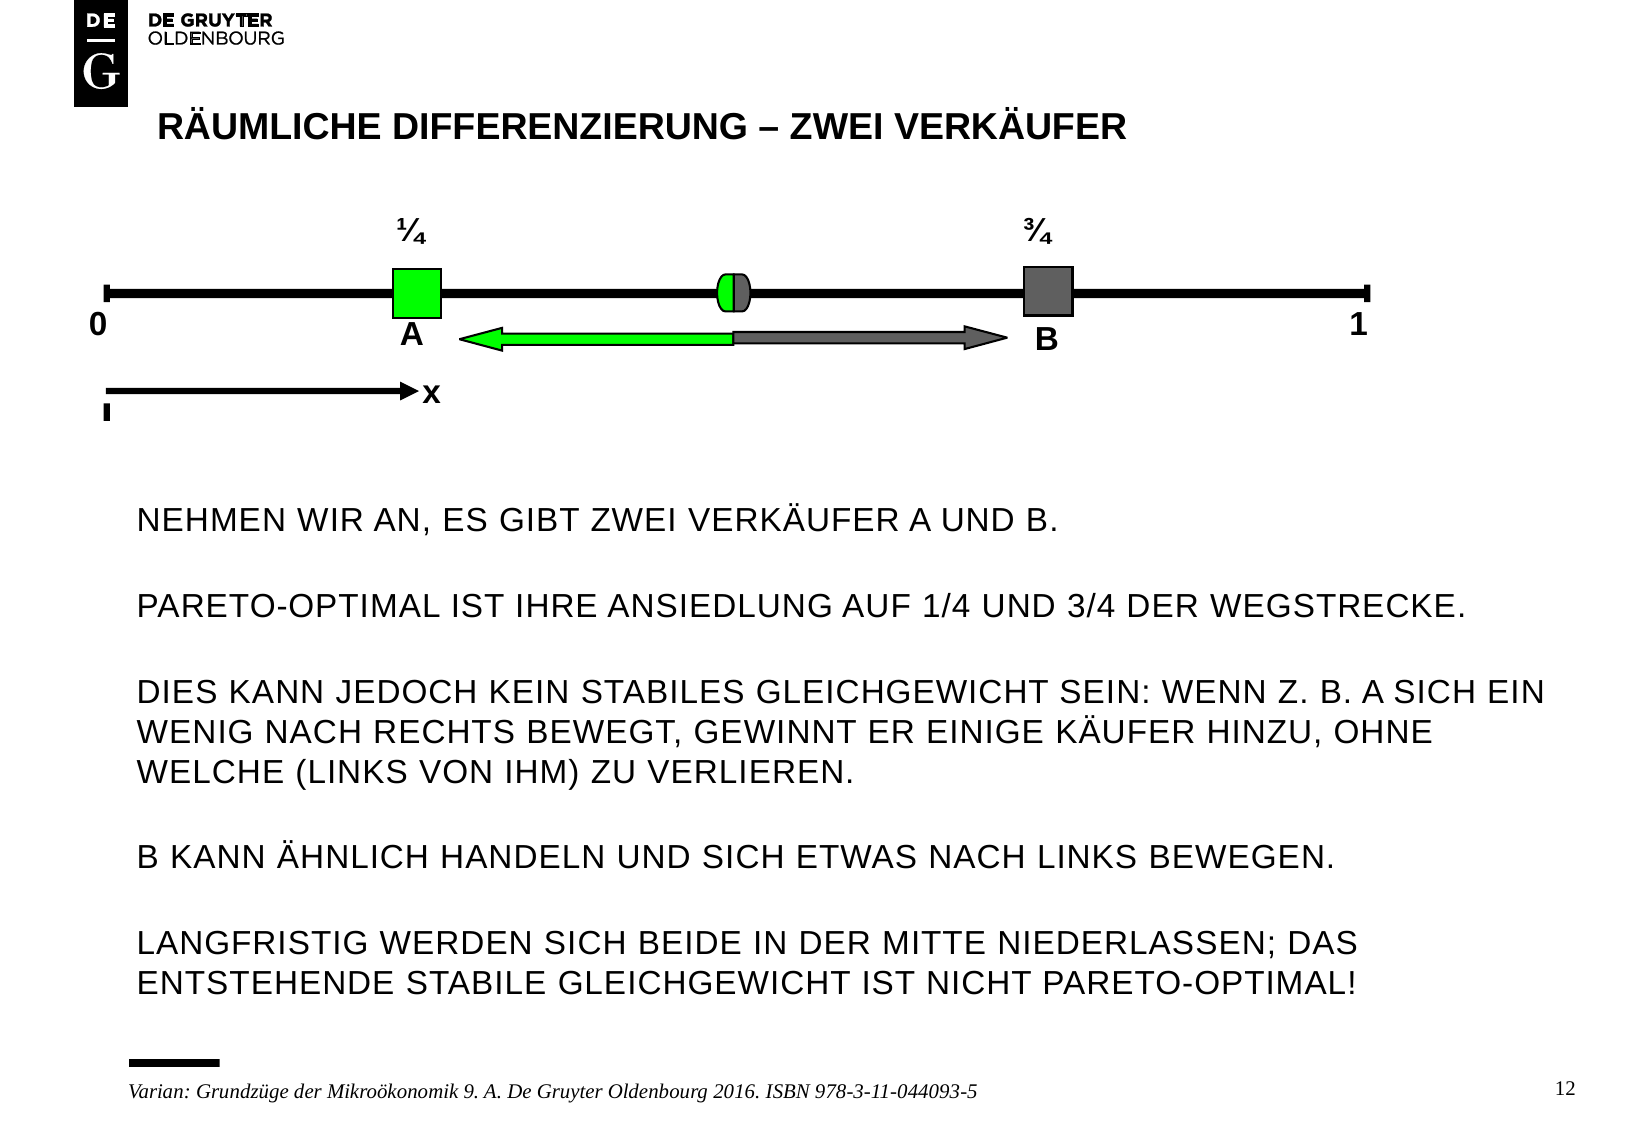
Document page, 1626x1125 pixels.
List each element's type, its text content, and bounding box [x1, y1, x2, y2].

title RÄUMLICHE DIFFERENZIERUNG – ZWEI VERKÄUFER [157, 102, 1584, 155]
list NEHMEN WIR AN, ES GIBT ZWEI VERKÄUFER A UND B. PARETO-OPTIMAL IST IHRE ANSIEDLUNG AUF 1/4 UND 3/4 DER WEGSTRECKE. DIES KANN JEDOCH KEIN STABILES GLEICHGEWICHT SEIN: WENN Z. B. A SICH EIN WENIG NACH RECHTS BEWEGT, GEWINNT ER EINIGE KÄUFER HINZU, OHNE WELCHE (LINKS VON IHM) ZU VERLIEREN. B KANN ÄHNLICH HANDELN UND SICH ETWAS NACH LINKS BEWEGEN. LANGFRISTIG WERDEN SICH BEIDE IN DER MITTE NIEDERLASSEN; DAS ENTSTEHENDE STABILE GLEICHGEWICHT IST NICHT PARETO-OPTIMAL! [136, 175, 1564, 1012]
text_box A [385, 305, 439, 360]
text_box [716, 274, 751, 312]
text_box [1024, 267, 1073, 309]
text_box x [407, 363, 456, 418]
text_box ¼ [381, 201, 439, 256]
text_box B [1019, 309, 1074, 365]
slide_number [128, 1077, 1539, 1108]
text_box 1 [1334, 294, 1383, 350]
text_box [733, 326, 1008, 350]
text_box ¾ [1007, 201, 1066, 256]
text_box [459, 327, 734, 351]
text_box [392, 269, 442, 318]
text_box 0 [74, 294, 123, 350]
slide_number 12 [1554, 1074, 1614, 1104]
